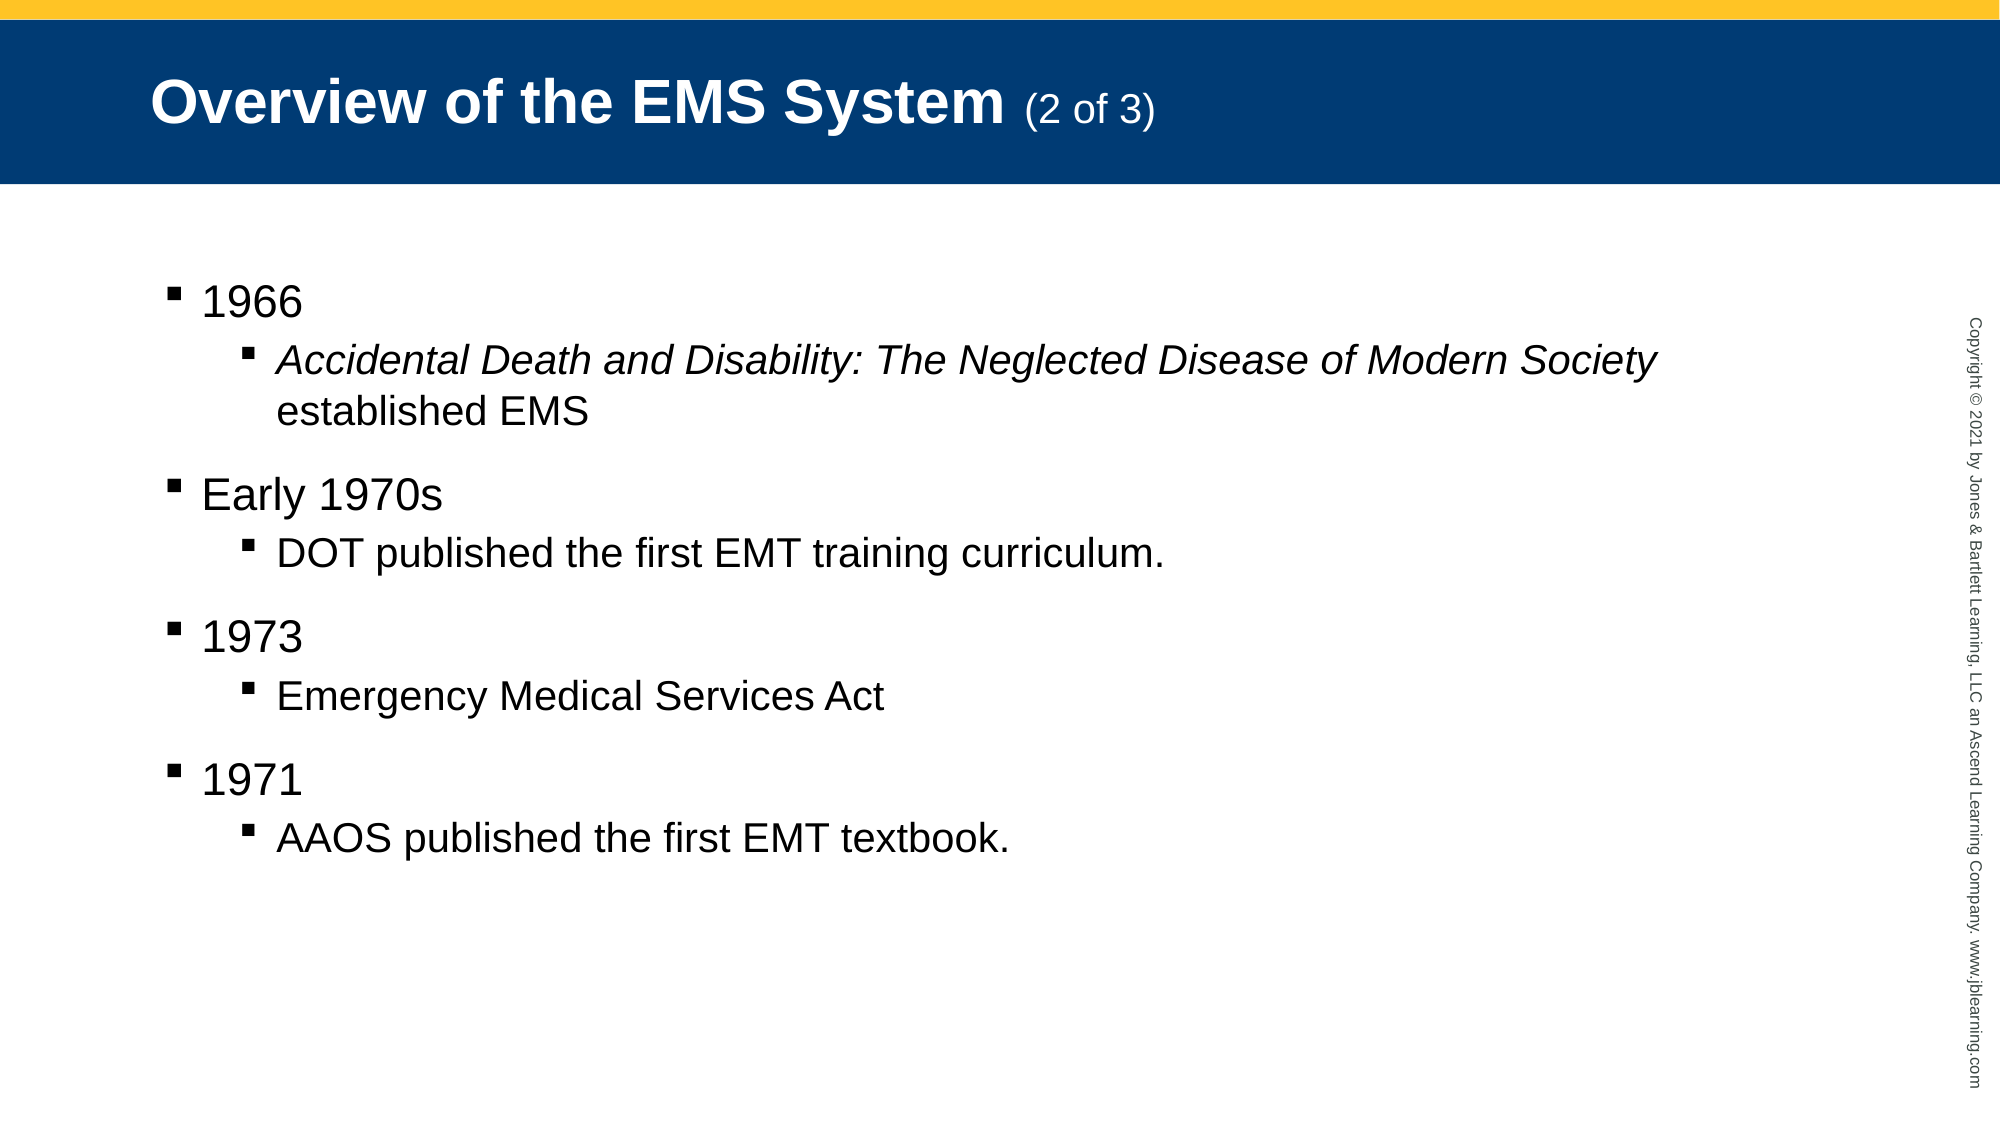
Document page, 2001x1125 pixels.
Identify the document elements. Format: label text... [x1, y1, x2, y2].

title Overview of the EMS System (2 of 3) [0, 19, 2000, 185]
list 1966 Accidental Death and Disability: The Neglected Disease of Modern Society established EMS Early 1970s DOT published the first EMT training curriculum. 1973 Emergency Medical Services Act 1971 AAOS published the first EMT textbook. [148, 241, 1861, 896]
